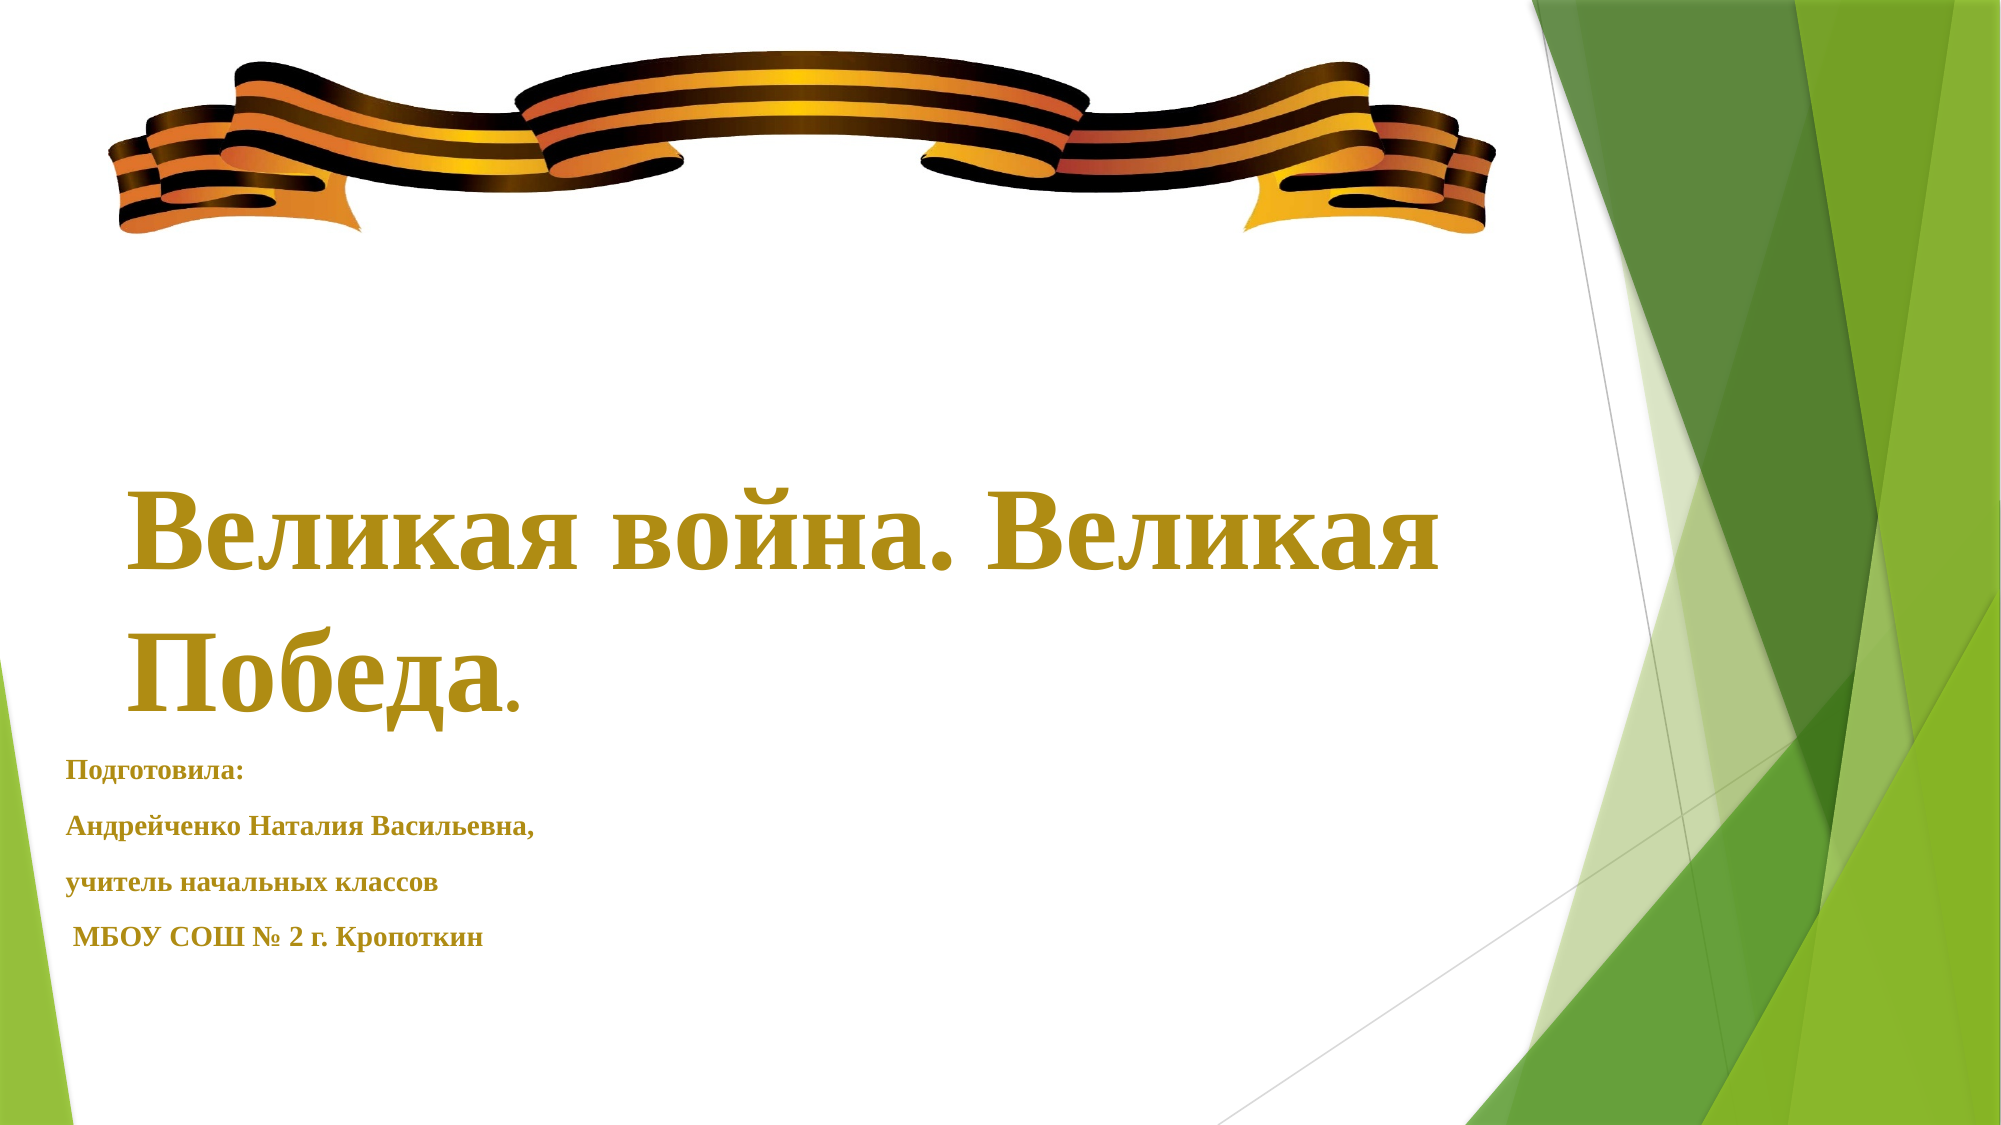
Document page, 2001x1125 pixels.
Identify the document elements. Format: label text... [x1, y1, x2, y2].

list Подготовила: Андрейченко Наталия Васильевна, учитель начальных классов МБОУ СОШ № 2 г. Кропоткин [50, 742, 1461, 884]
picture [108, 46, 1497, 241]
title Великая война. Великая Победа. [111, 443, 1522, 743]
